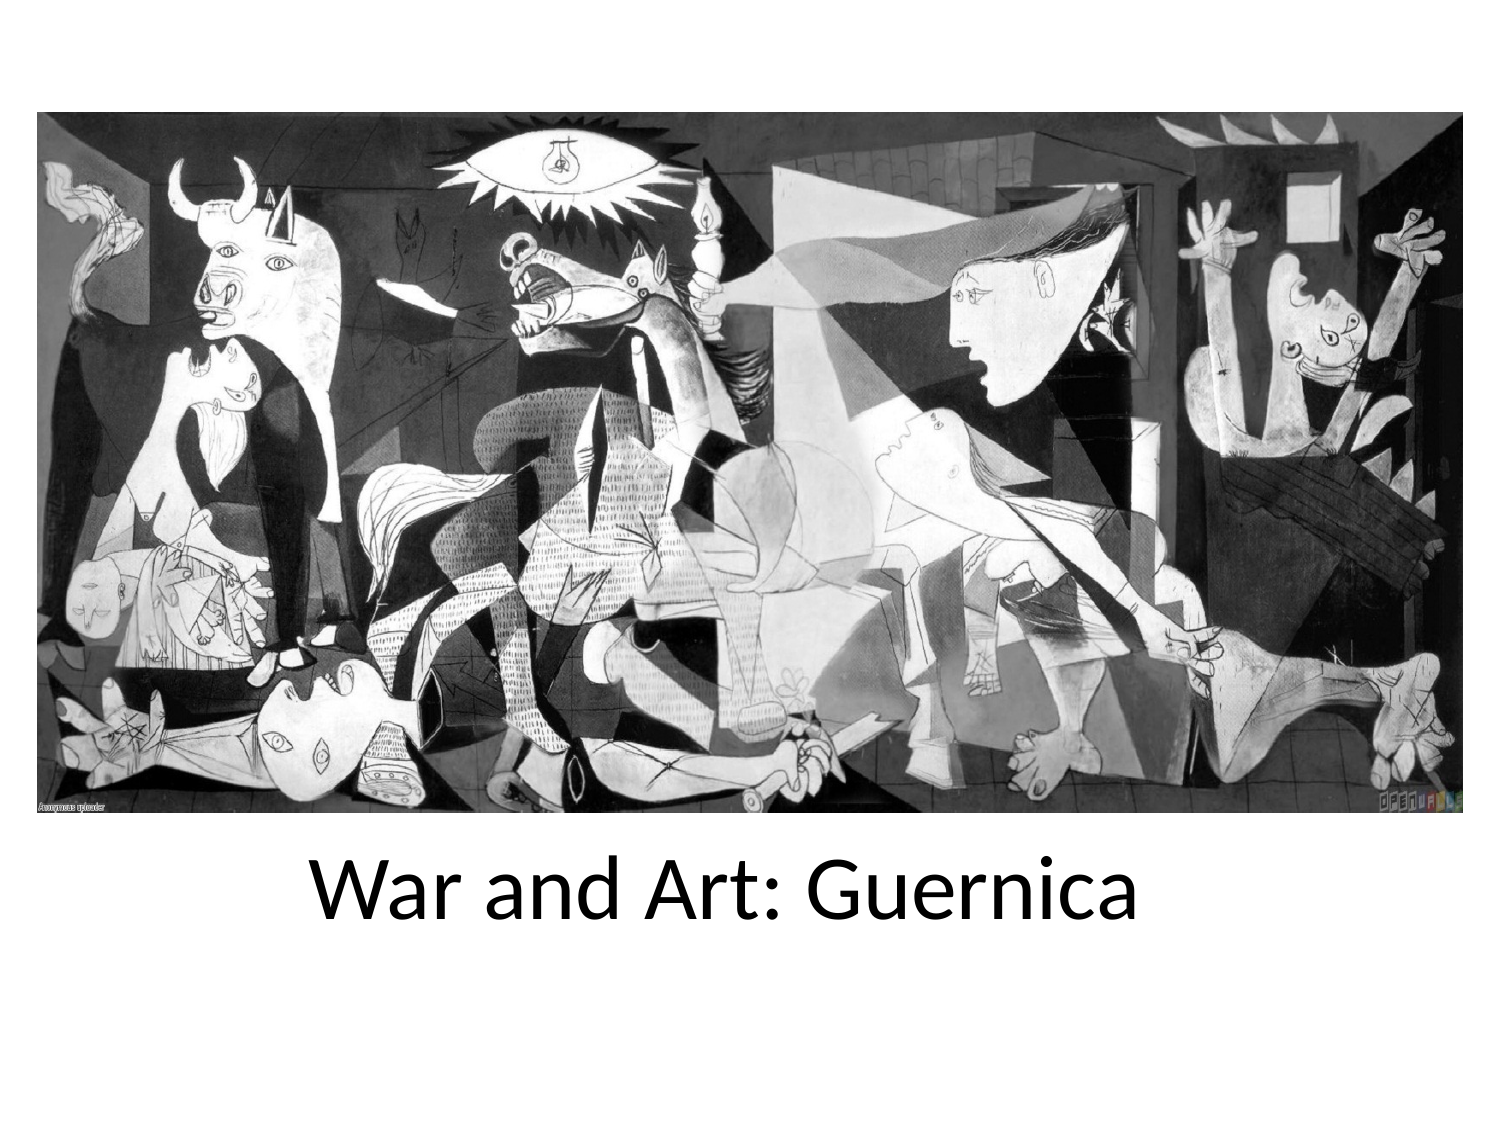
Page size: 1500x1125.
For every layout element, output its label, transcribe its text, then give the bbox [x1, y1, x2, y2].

picture [37, 112, 1463, 813]
title War and Art: Guernica [87, 821, 1363, 1004]
